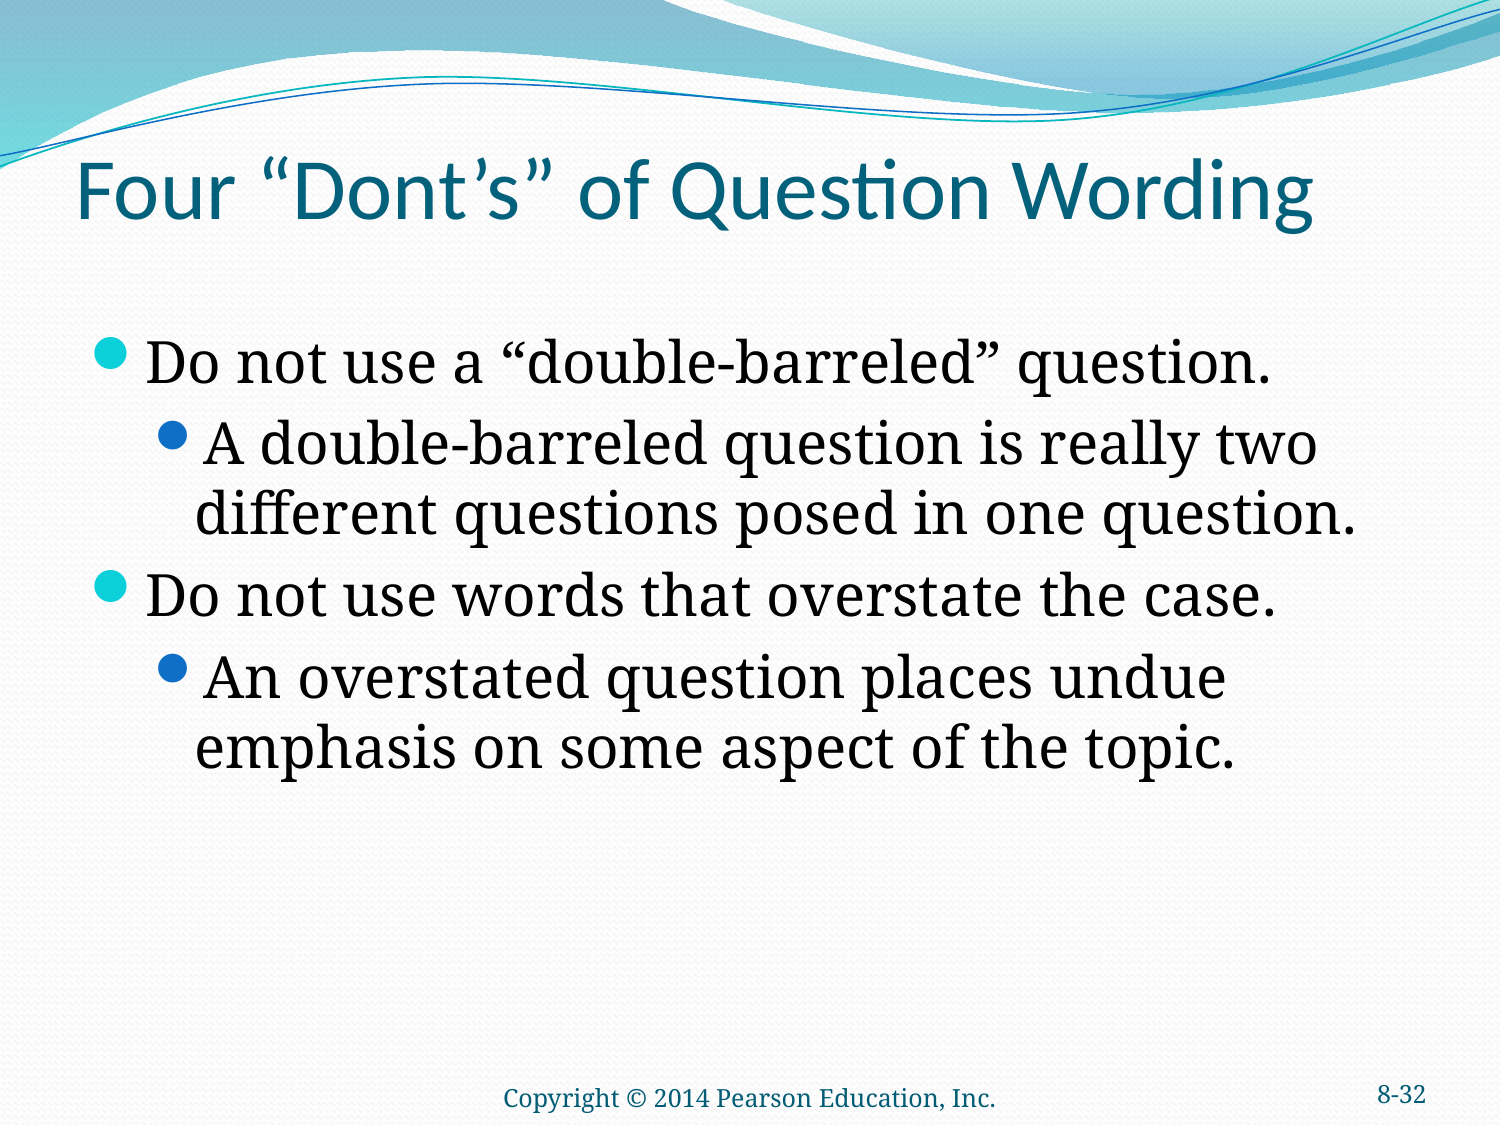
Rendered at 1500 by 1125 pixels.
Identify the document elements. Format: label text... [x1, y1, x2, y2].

title Four “Dont’s” of Question Wording [75, 87, 1425, 275]
list Do not use a “double-barreled” question. A double-barreled question is really two different questions posed in one question. Do not use words that overstate the case. An overstated question places undue emphasis on some aspect of the topic. [75, 317, 1425, 1038]
